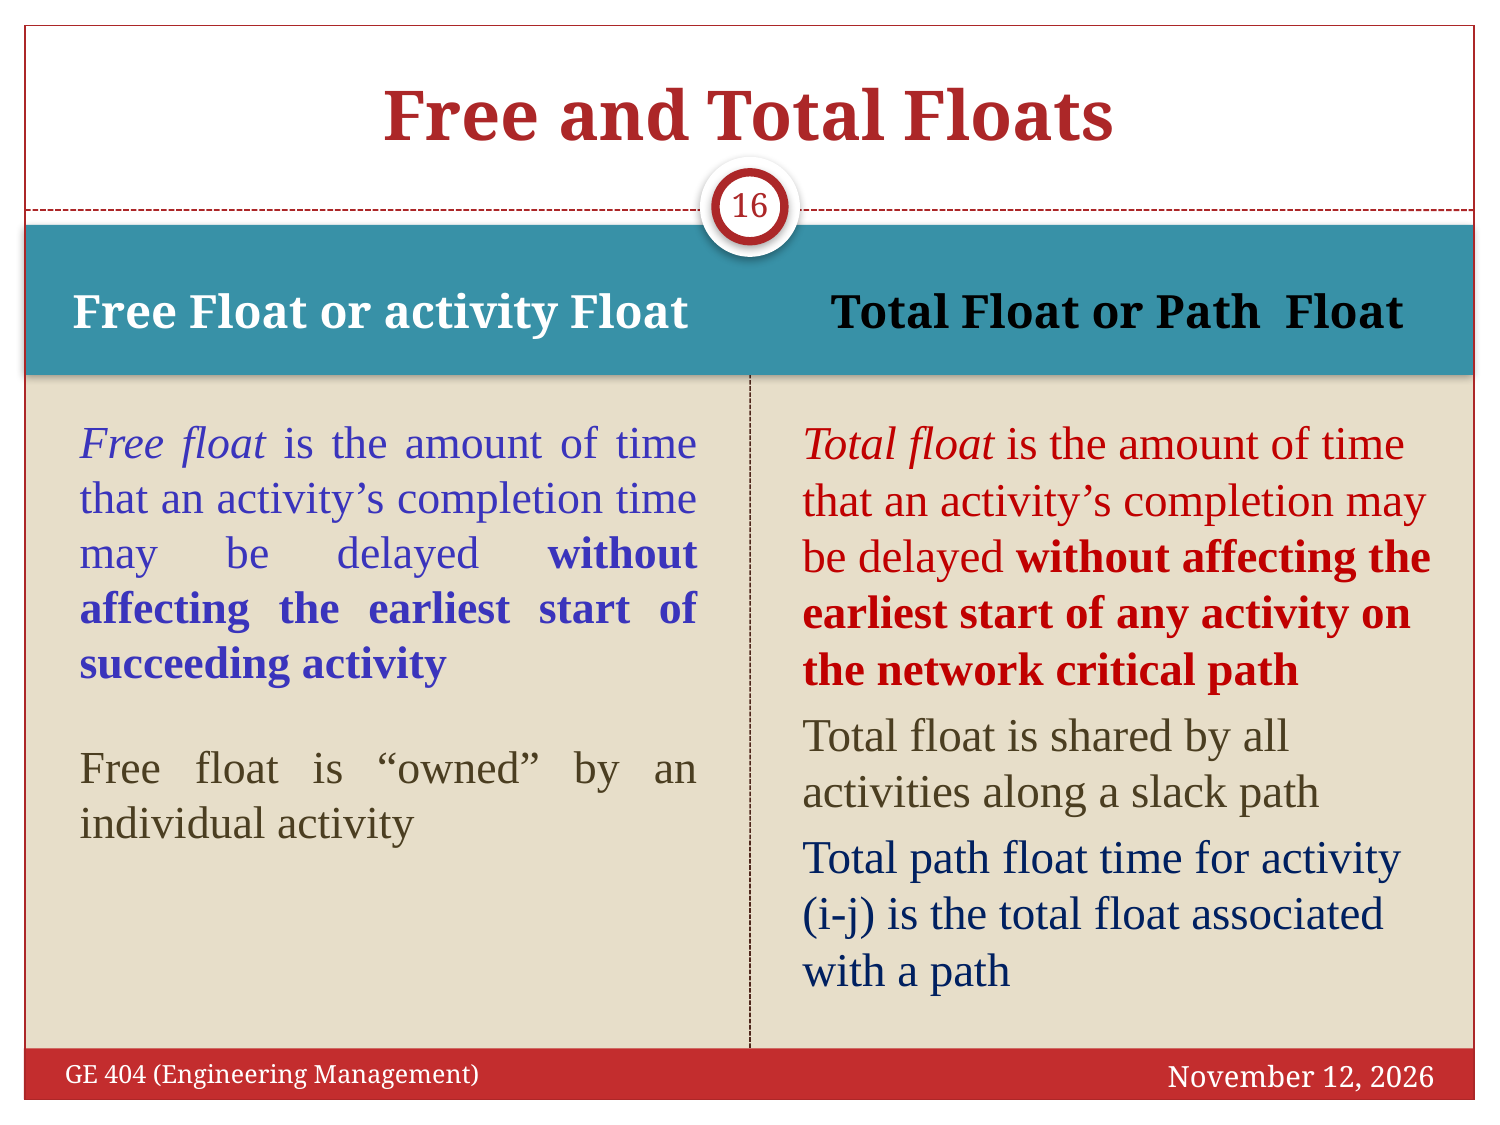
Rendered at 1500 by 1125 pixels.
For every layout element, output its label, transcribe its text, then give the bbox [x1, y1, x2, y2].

footer GE 404 (Engineering Management) [50, 1051, 638, 1112]
list Total Float or Path Float [785, 249, 1450, 371]
list Free Float or activity Float [48, 249, 714, 371]
slide_number 16 [712, 171, 788, 244]
list Total float is the amount of time that an activity’s completion may be delayed without affecting the earliest start of any activity on the network critical path Total float is shared by all activities along a slack path Total path float time for activity (i-j) is the total float associated with a path [787, 405, 1450, 1033]
title Free and Total Floats [49, 37, 1450, 162]
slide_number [950, 1050, 1450, 1111]
list Free float is the amount of time that an activity’s completion time may be delayed without affecting the earliest start of succeeding activity Free float is “owned” by an individual activity [49, 405, 713, 1032]
